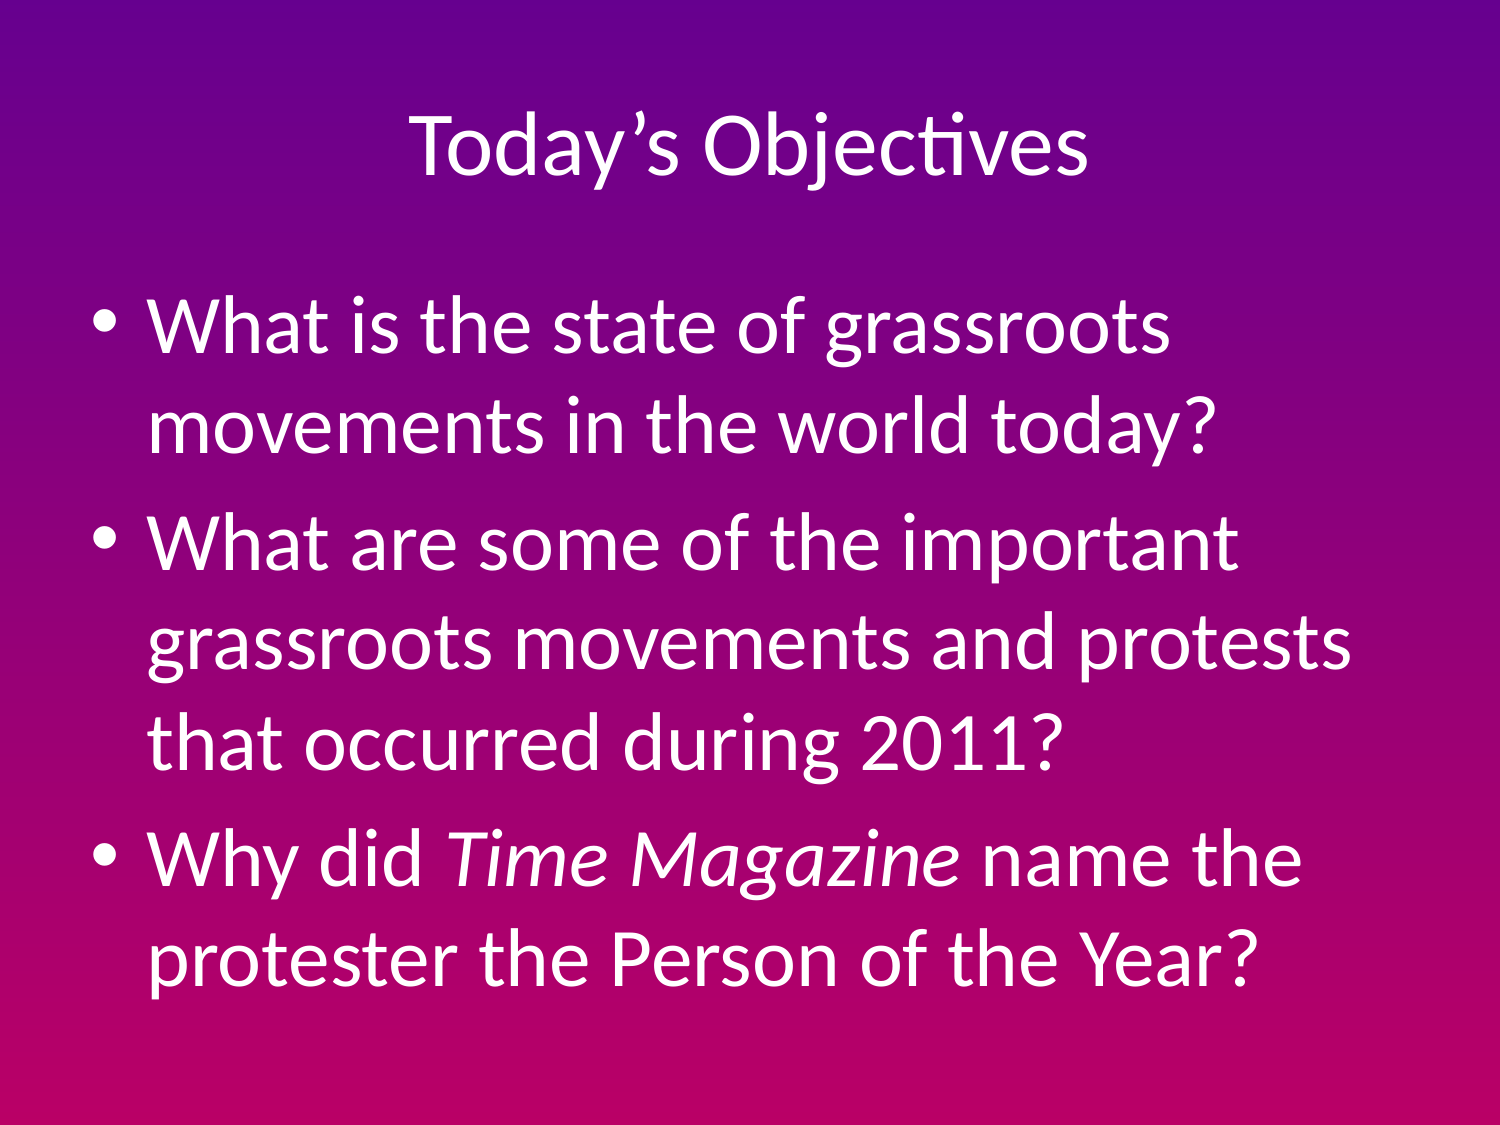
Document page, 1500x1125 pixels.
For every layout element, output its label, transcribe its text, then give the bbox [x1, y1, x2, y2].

title Today’s Objectives [75, 45, 1425, 233]
list What is the state of grassroots movements in the world today? What are some of the important grassroots movements and protests that occurred during 2011? Why did Time Magazine name the protester the Person of the Year? [75, 262, 1425, 1005]
